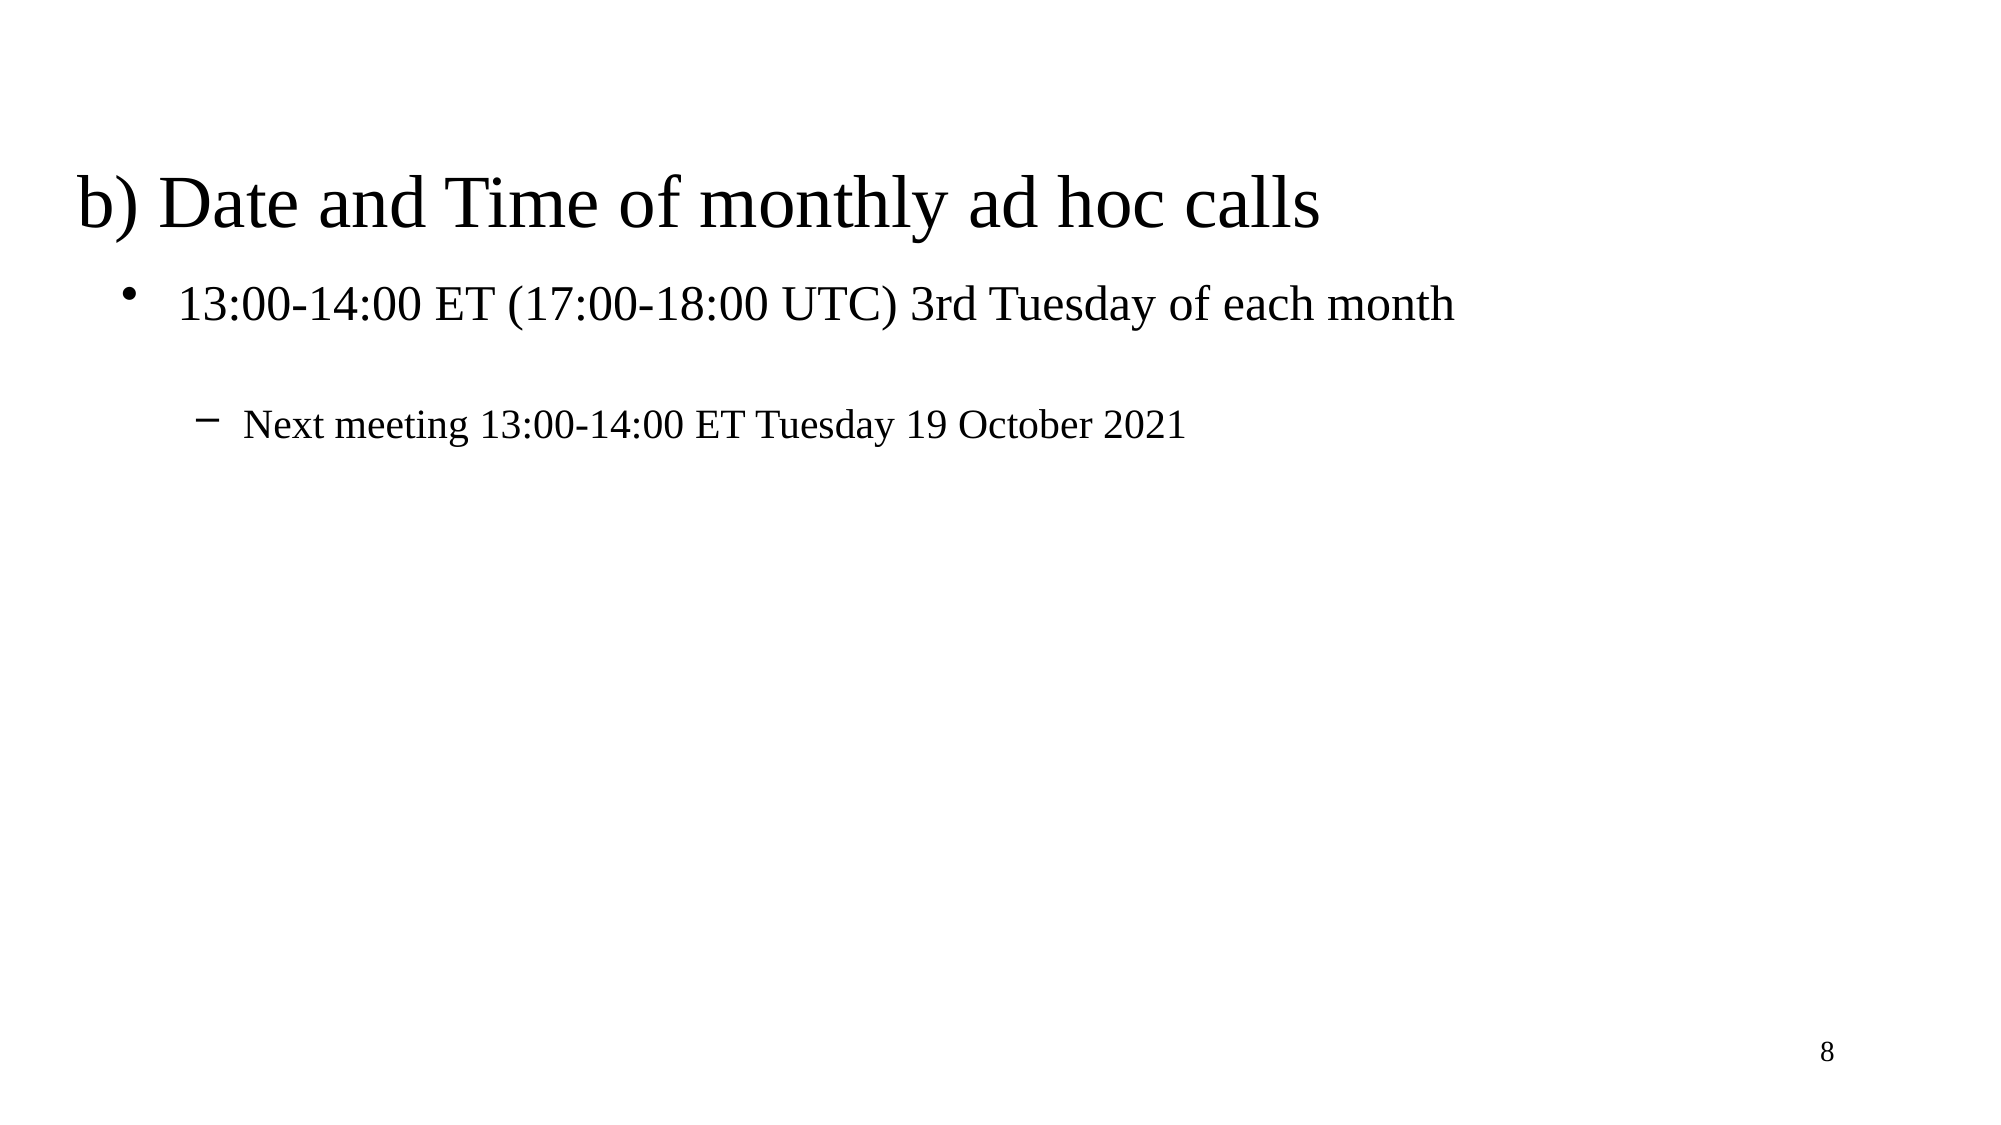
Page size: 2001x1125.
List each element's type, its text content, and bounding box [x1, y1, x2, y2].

title b) Date and Time of monthly ad hoc calls [62, 99, 1901, 288]
slide_number 8 [1433, 1024, 1851, 1101]
list 13:00-14:00 ET (17:00-18:00 UTC) 3rd Tuesday of each month Next meeting 13:00-14:00 ET Tuesday 19 October 2021 [105, 262, 1894, 1026]
